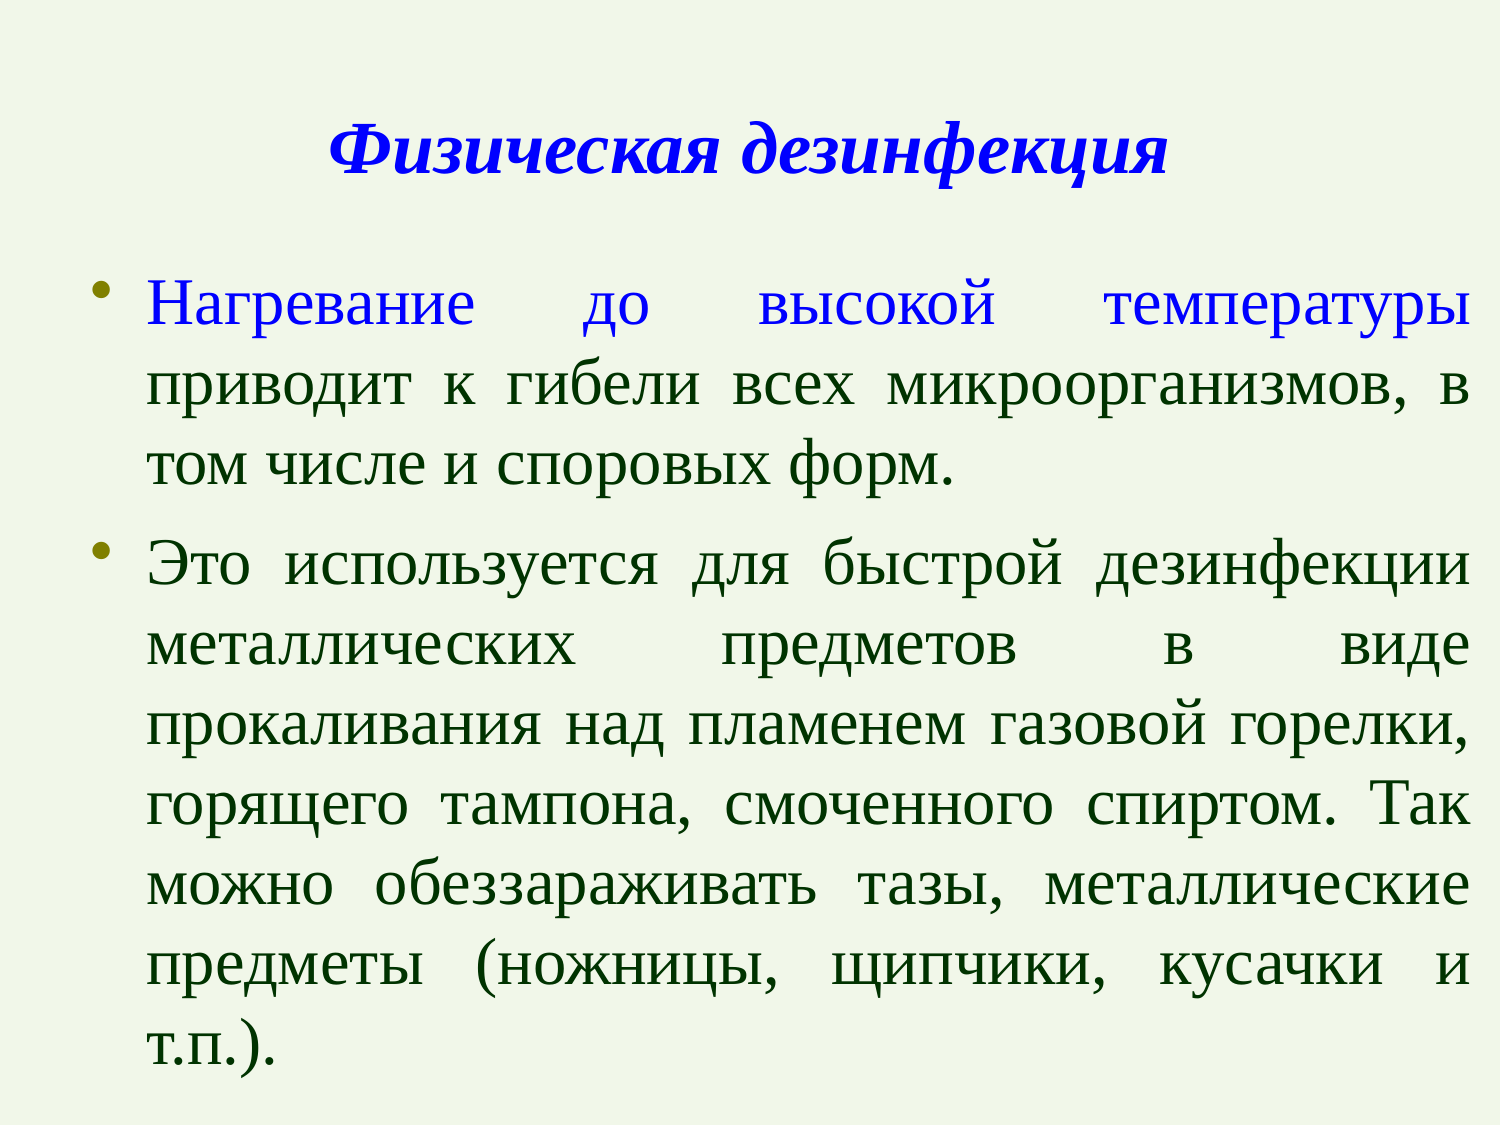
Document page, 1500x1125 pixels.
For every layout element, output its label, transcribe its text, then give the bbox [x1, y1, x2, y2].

title Физическая дезинфекция [112, 50, 1388, 238]
list Нагревание до высокой температуры приводит к гибели всех микроорганизмов, в том числе и споровых форм. Это используется для быстрой дезинфекции металлических предметов в виде прокаливания над пламенем газовой горелки, горящего тампона, смоченного спиртом. Так можно обеззараживать тазы, металлические предметы (ножницы, щипчики, кусачки и т.п.). [75, 249, 1488, 1000]
